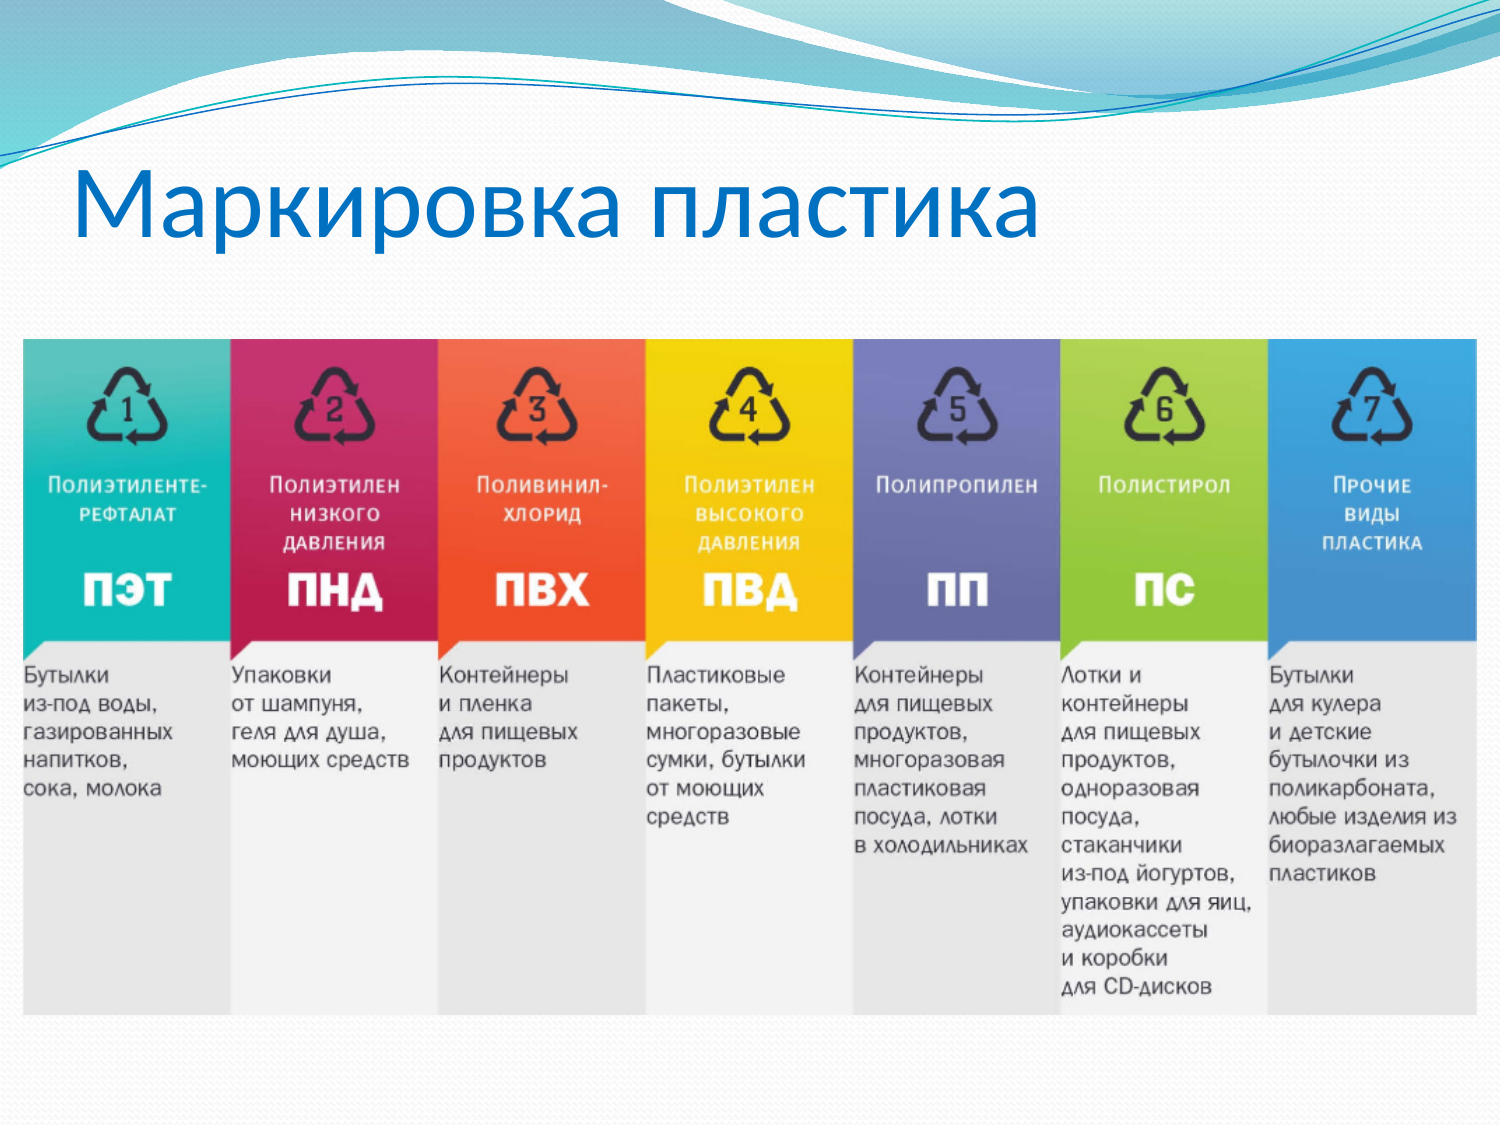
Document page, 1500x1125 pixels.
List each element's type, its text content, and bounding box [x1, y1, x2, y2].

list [23, 339, 1478, 1016]
title Маркировка пластика [70, 70, 1421, 258]
